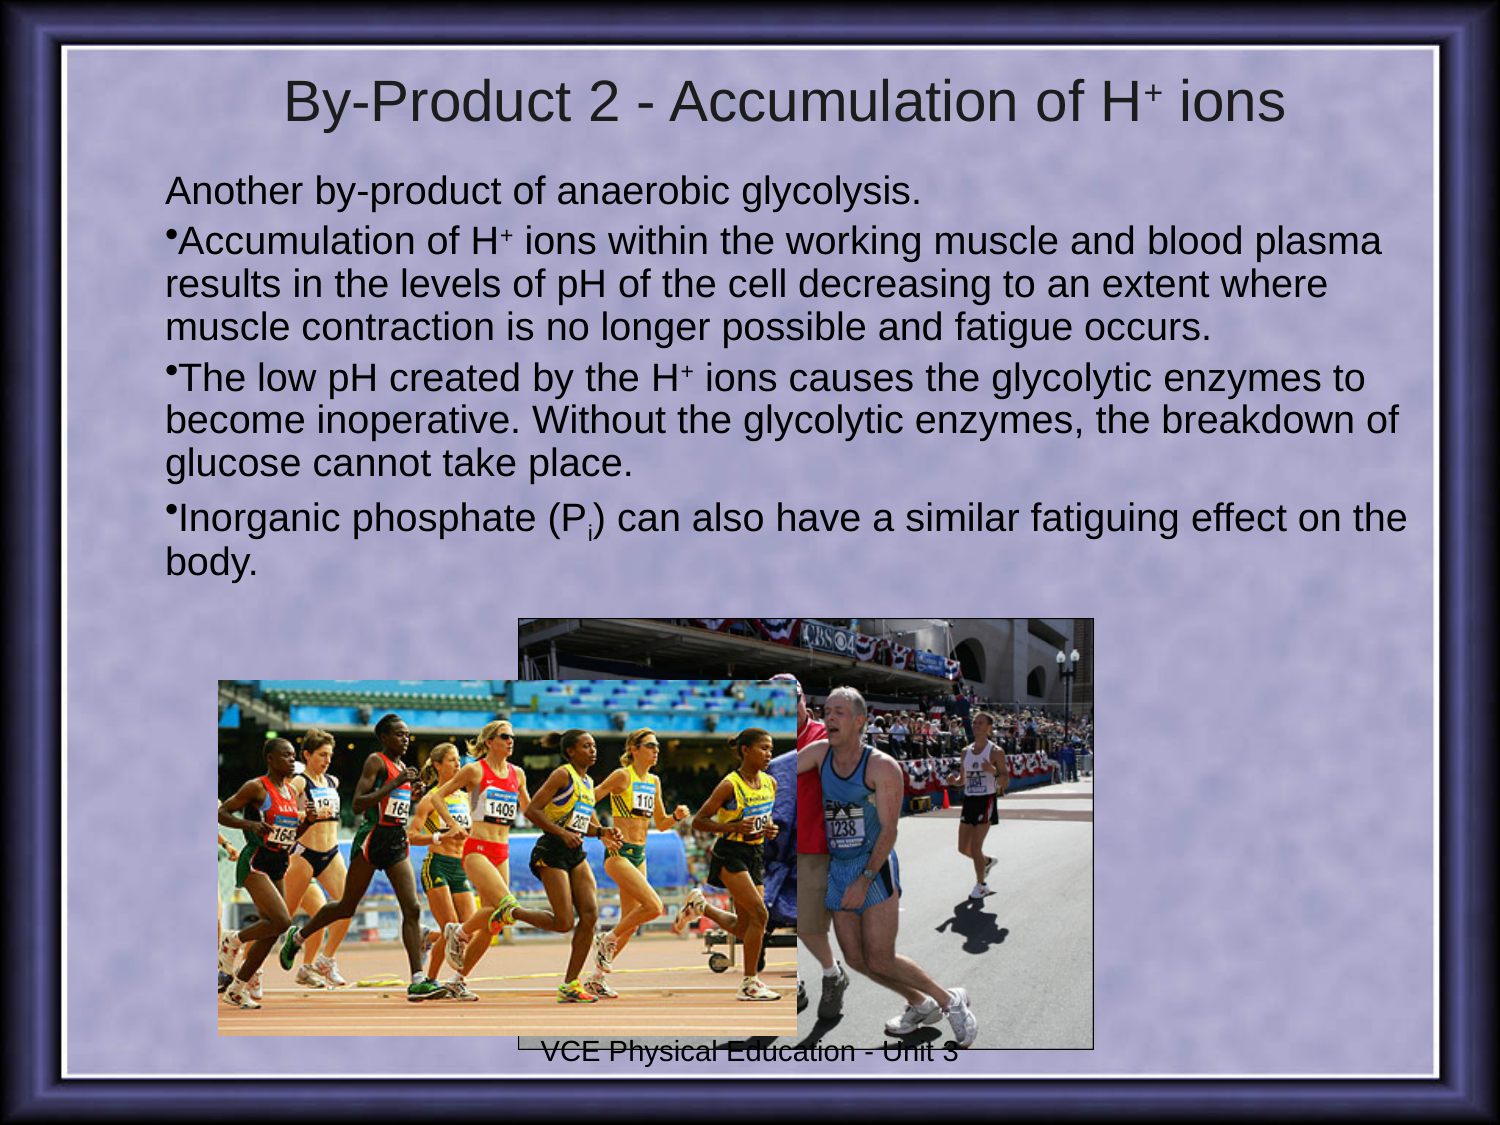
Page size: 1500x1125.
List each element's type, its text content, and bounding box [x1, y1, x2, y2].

footer VCE Physical Education - Unit 3 [512, 1045, 988, 1103]
title By-Product 2 - Accumulation of H+ ions [128, 23, 1442, 174]
picture [0, 0, 1500, 1125]
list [518, 618, 1094, 1051]
list Another by-product of anaerobic glycolysis. Accumulation of H+ ions within the working muscle and blood plasma results in the levels of pH of the cell decreasing to an extent where muscle contraction is no longer possible and fatigue occurs. The low pH created by the H+ ions causes the glycolytic enzymes to become inoperative. Without the glycolytic enzymes, the breakdown of glucose cannot take place. Inorganic phosphate (Pi) can also have a similar fatiguing effect on the body. [149, 162, 1463, 595]
